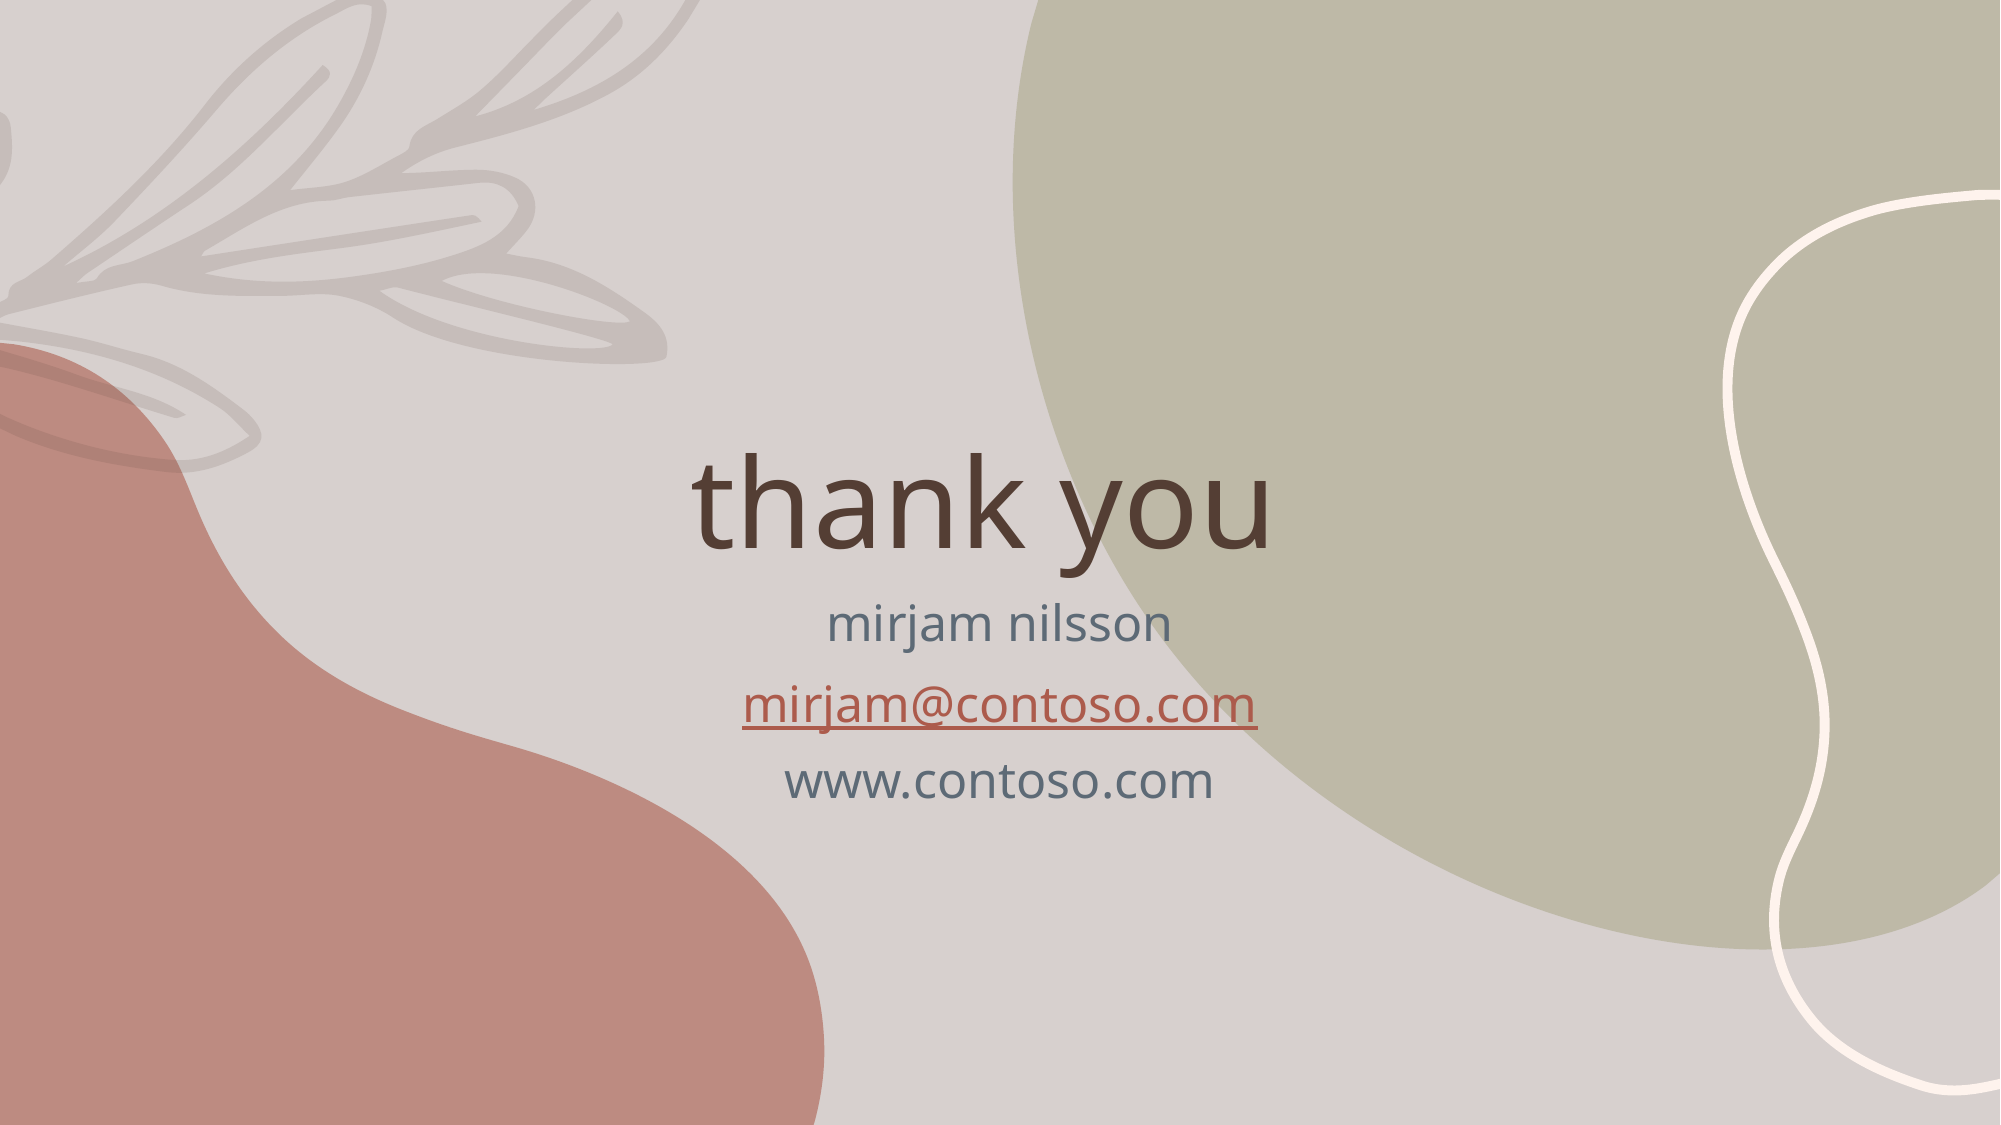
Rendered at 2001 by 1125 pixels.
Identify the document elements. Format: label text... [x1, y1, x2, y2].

title thank you [249, 191, 1750, 584]
subtitle mirjam nilsson mirjam@contoso.com www.contoso.com [249, 590, 1750, 863]
